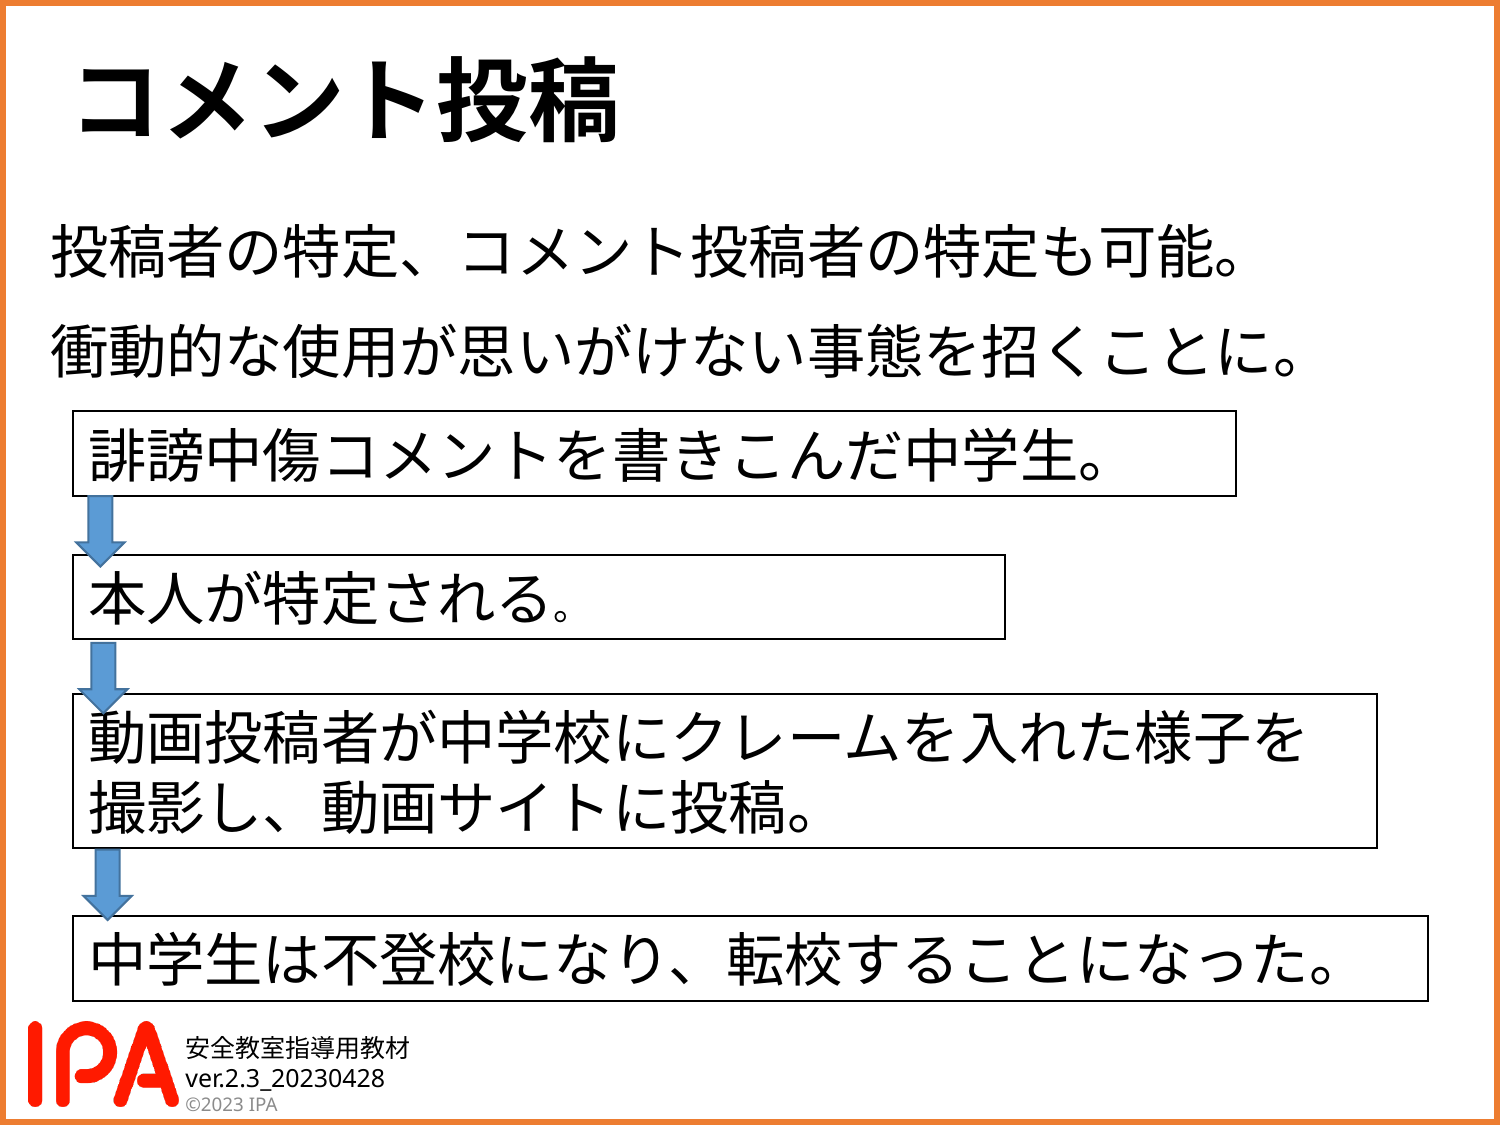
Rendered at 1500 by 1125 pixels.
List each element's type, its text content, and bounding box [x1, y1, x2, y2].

text_box 投稿者の特定、コメント投稿者の特定も可能。 衝動的な使用が思いがけない事態を招くことに。 [35, 207, 1428, 393]
text_box 本人が特定される。 [72, 554, 1006, 640]
picture [28, 1021, 179, 1107]
text_box 動画投稿者が中学校にクレームを入れた様子を撮影し、動画サイトに投稿。 [72, 693, 1378, 849]
text_box 中学生は不登校になり、転校することになった。 [72, 915, 1429, 1002]
title コメント投稿 [54, 40, 1361, 170]
text_box [73, 495, 127, 568]
text_box [81, 848, 135, 922]
text_box [76, 641, 130, 715]
text_box 誹謗中傷コメントを書きこんだ中学生。 [72, 410, 1237, 497]
